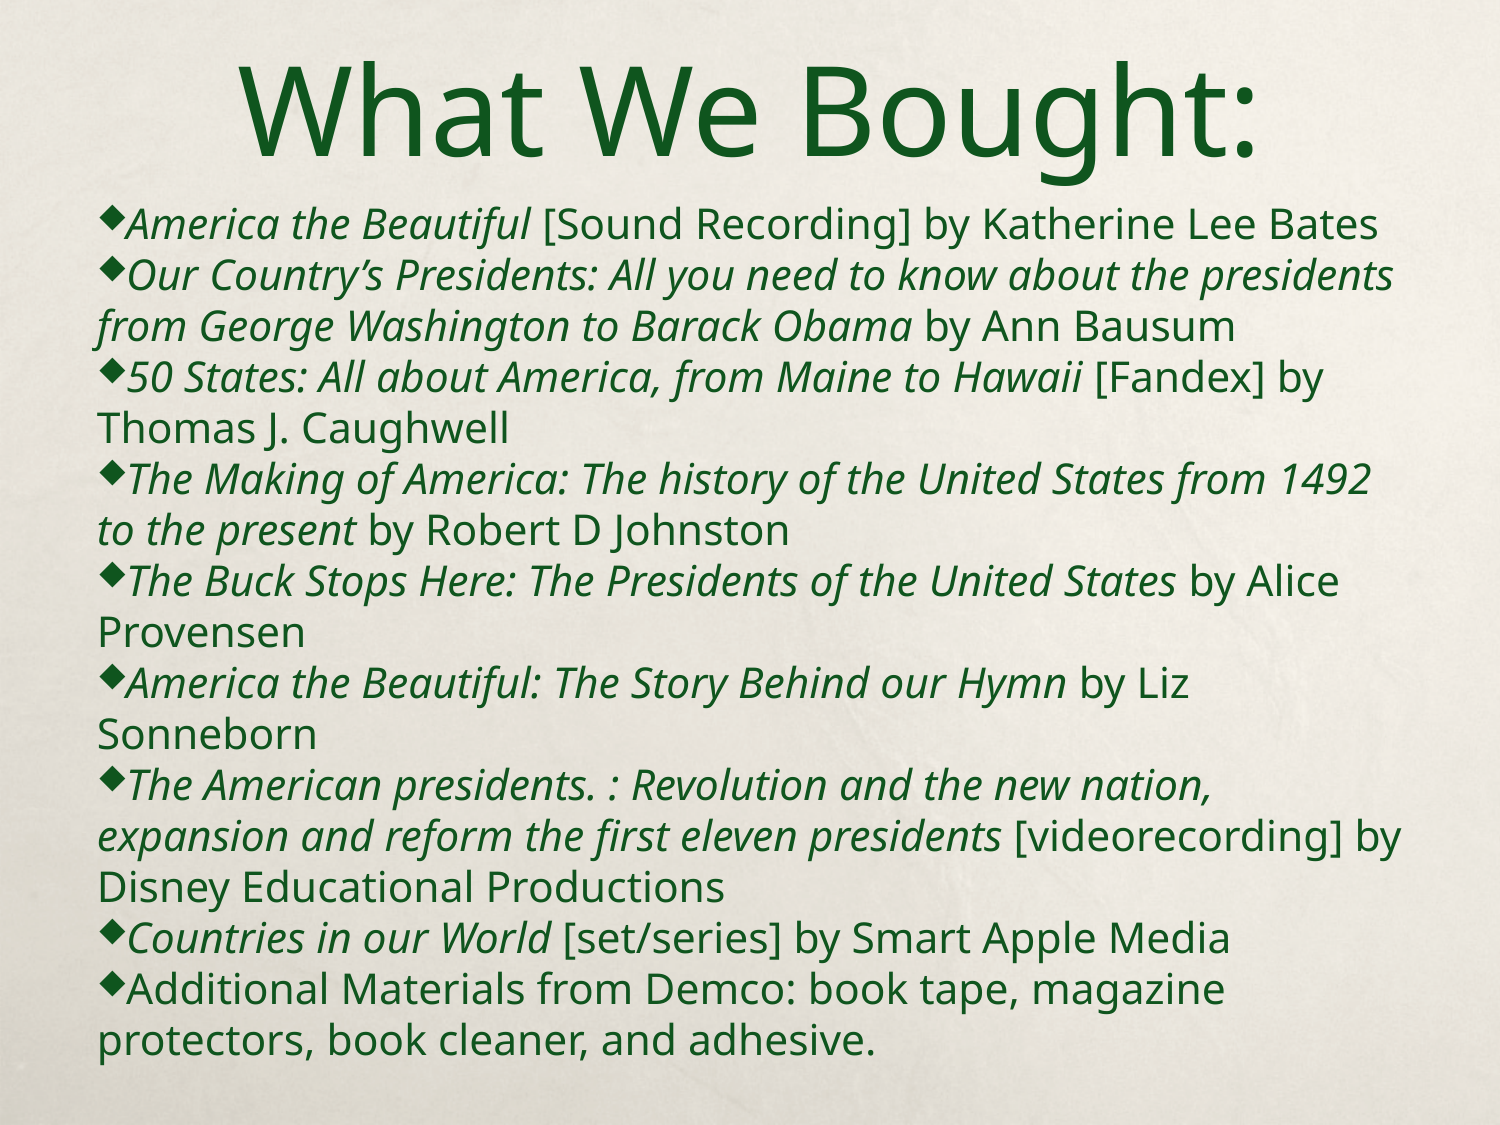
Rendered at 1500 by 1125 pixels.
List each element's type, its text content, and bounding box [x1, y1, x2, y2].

list America the Beautiful [Sound Recording] by Katherine Lee Bates Our Country’s Presidents: All you need to know about the presidents from George Washington to Barack Obama by Ann Bausum 50 States: All about America, from Maine to Hawaii [Fandex] by Thomas J. Caughwell The Making of America: The history of the United States from 1492 to the present by Robert D Johnston The Buck Stops Here: The Presidents of the United States by Alice Provensen America the Beautiful: The Story Behind our Hymn by Liz Sonneborn The American presidents. : Revolution and the new nation, expansion and reform the first eleven presidents [videorecording] by Disney Educational Productions Countries in our World [set/series] by Smart Apple Media Additional Materials from Demco: book tape, magazine protectors, book cleaner, and adhesive. [81, 189, 1419, 1093]
title What We Bought: [81, 40, 1419, 189]
